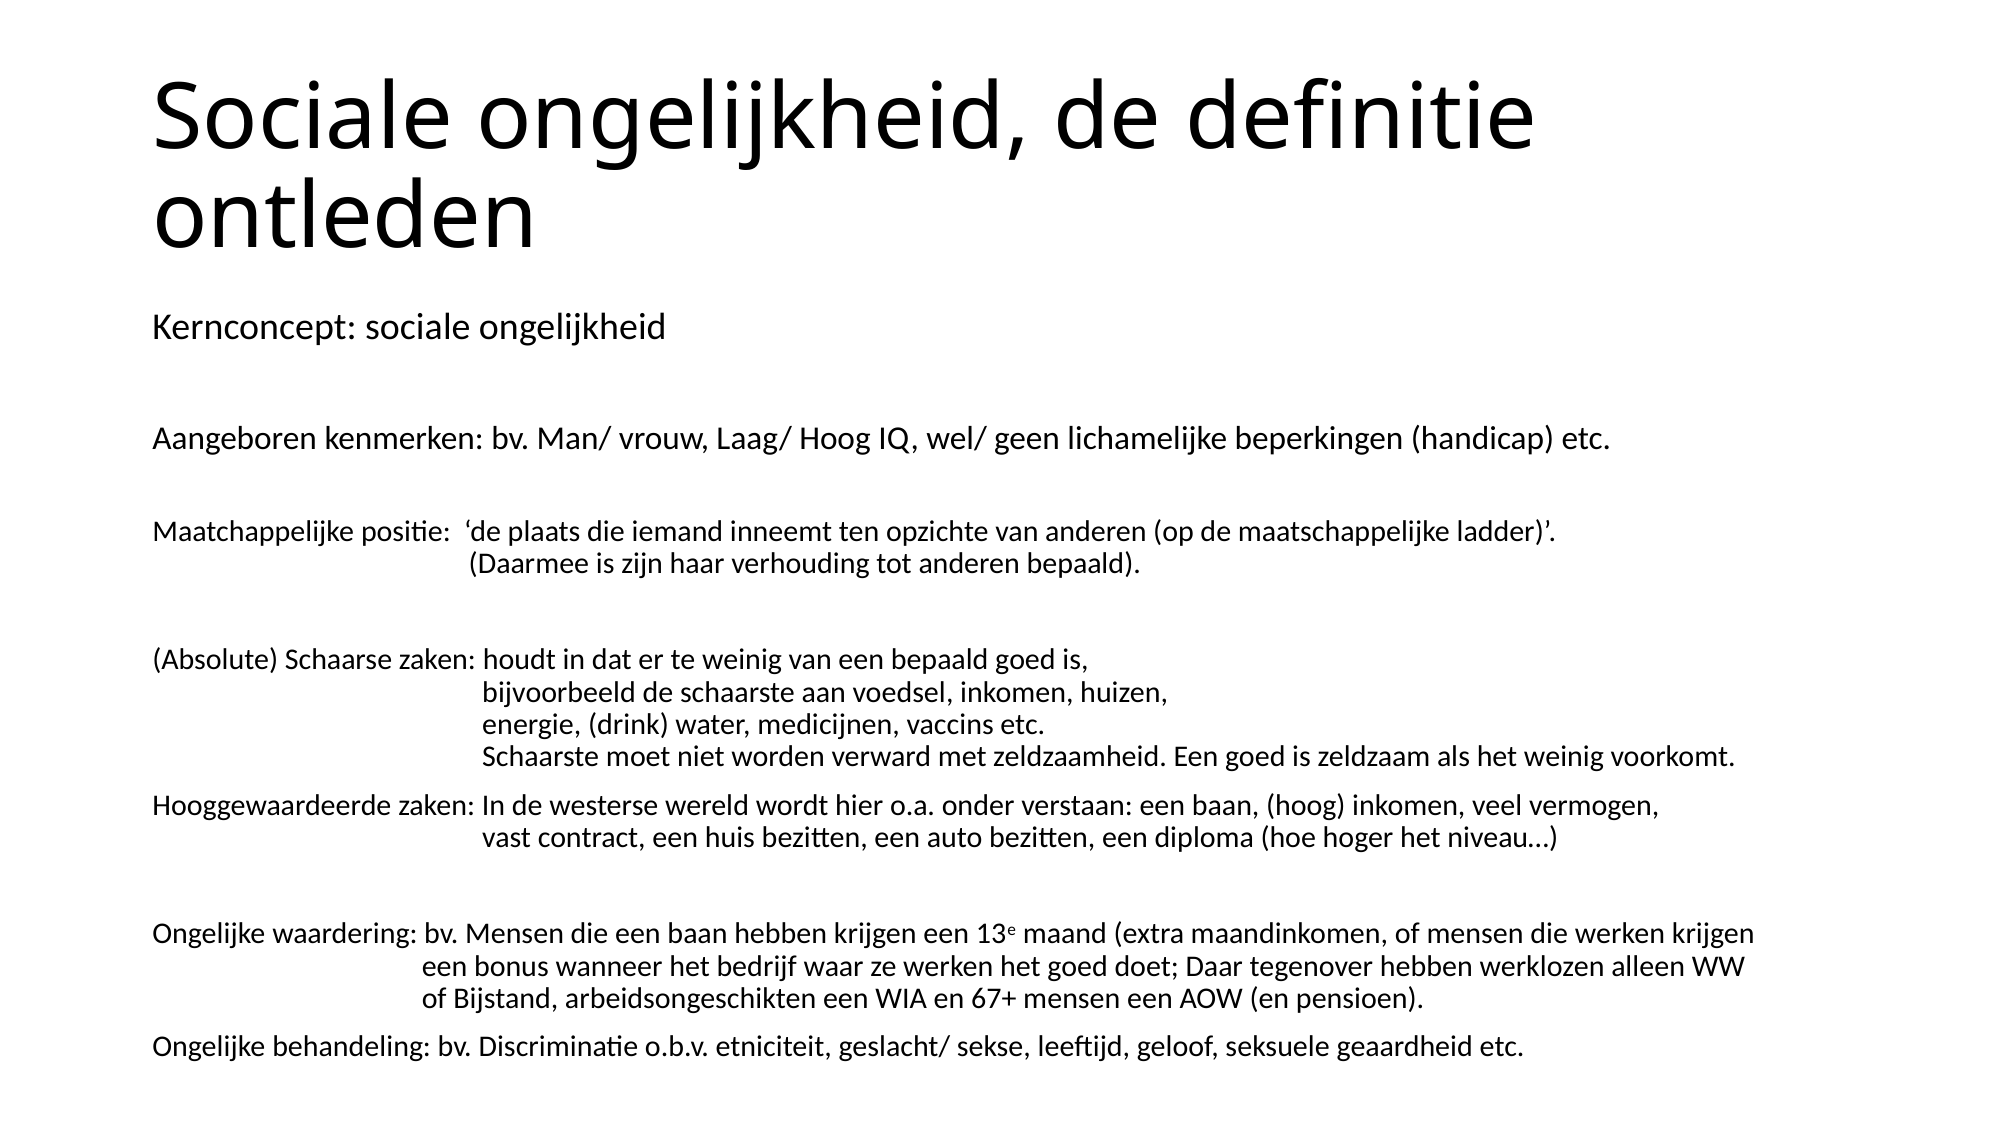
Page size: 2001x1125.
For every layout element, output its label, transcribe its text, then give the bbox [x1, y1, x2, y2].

title Sociale ongelijkheid, de definitie ontleden [137, 59, 1863, 278]
list Kernconcept: sociale ongelijkheid Aangeboren kenmerken: bv. Man/ vrouw, Laag/ Hoog IQ, wel/ geen lichamelijke beperkingen (handicap) etc. Maatchappelijke positie: ‘de plaats die iemand inneemt ten opzichte van anderen (op de maatschappelijke ladder)’. (Daarmee is zijn haar verhouding tot anderen bepaald). (Absolute) Schaarse zaken: houdt in dat er te weinig van een bepaald goed is, bijvoorbeeld de schaarste aan voedsel, inkomen, huizen, energie, (drink) water, medicijnen, vaccins etc. Schaarste moet niet worden verward met zeldzaamheid. Een goed is zeldzaam als het weinig voorkomt. Hooggewaardeerde zaken: In de westerse wereld wordt hier o.a. onder verstaan: een baan, (hoog) inkomen, veel vermogen, vast contract, een huis bezitten, een auto bezitten, een diploma (hoe hoger het niveau…) Ongelijke waardering: bv. Mensen die een baan hebben krijgen een 13e maand (extra maandinkomen, of mensen die werken krijgen een bonus wanneer het bedrijf waar ze werken het goed doet; Daar tegenover hebben werklozen alleen WW of Bijstand, arbeidsongeschikten een WIA en 67+ mensen een AOW (en pensioen). Ongelijke behandeling: bv. Discriminatie o.b.v. etniciteit, geslacht/ sekse, leeftijd, geloof, seksuele geaardheid etc. [137, 299, 1955, 1082]
